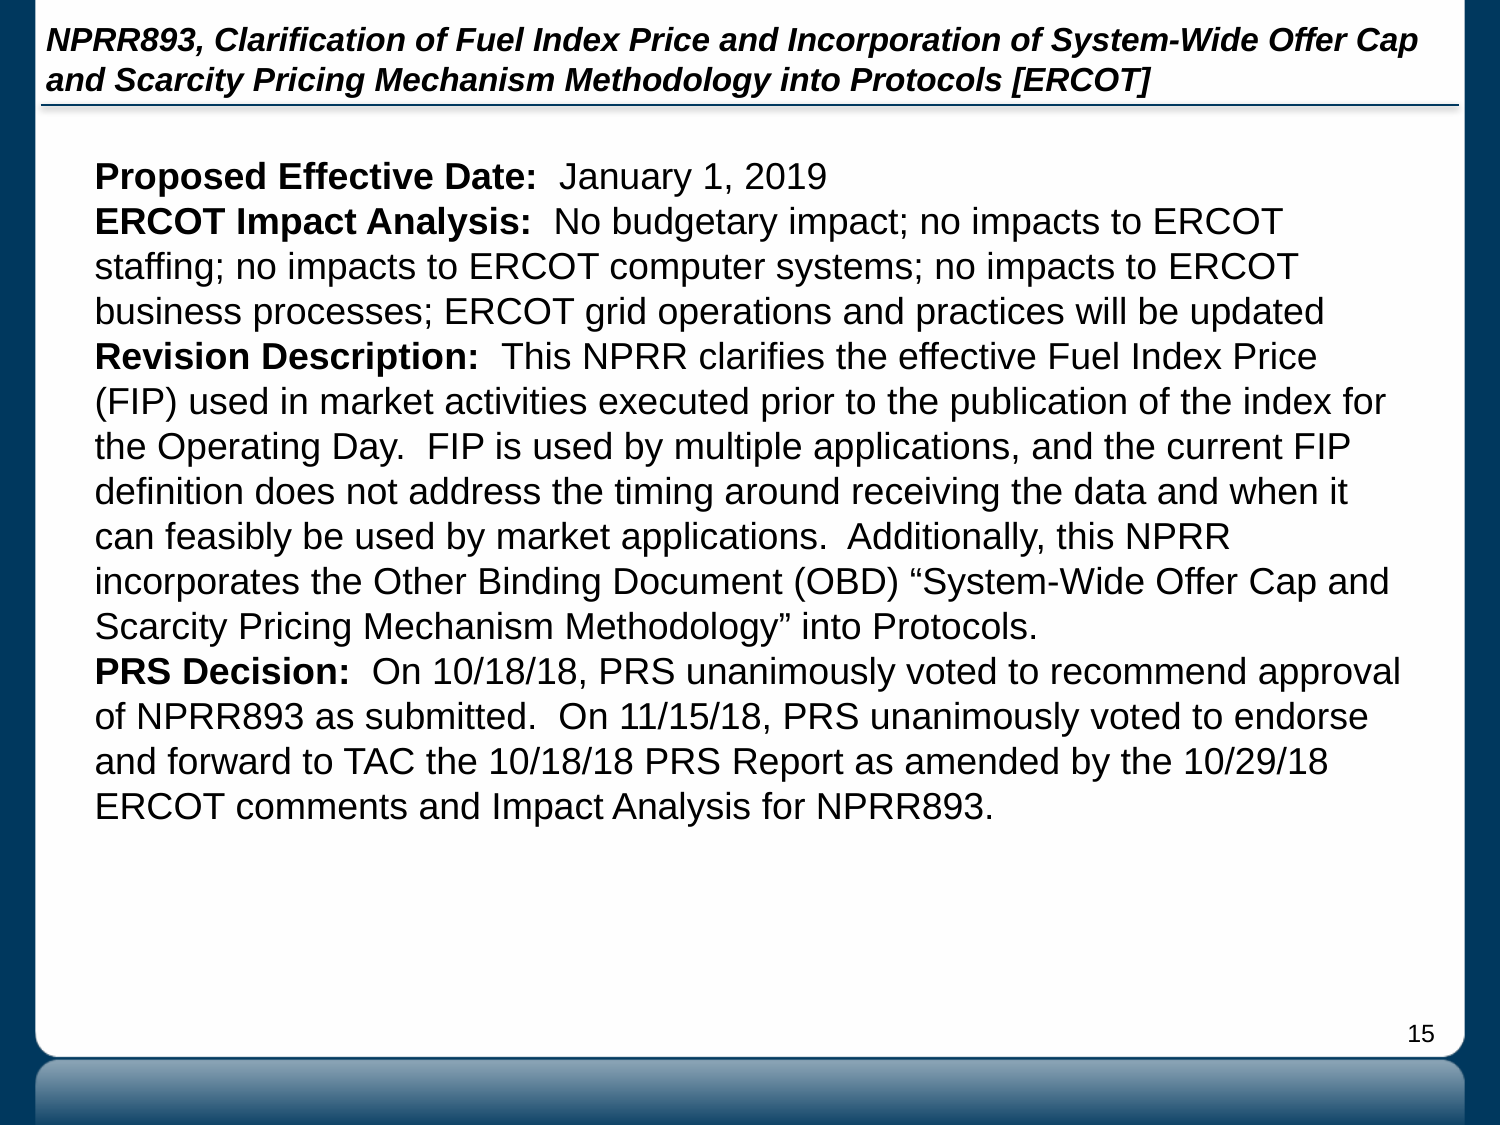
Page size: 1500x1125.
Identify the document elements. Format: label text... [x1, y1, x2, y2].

text_box Proposed Effective Date: January 1, 2019 ERCOT Impact Analysis: No budgetary impact; no impacts to ERCOT staffing; no impacts to ERCOT computer systems; no impacts to ERCOT business processes; ERCOT grid operations and practices will be updated Revision Description: This NPRR clarifies the effective Fuel Index Price (FIP) used in market activities executed prior to the publication of the index for the Operating Day. FIP is used by multiple applications, and the current FIP definition does not address the timing around receiving the data and when it can feasibly be used by market applications. Additionally, this NPRR incorporates the Other Binding Document (OBD) “System-Wide Offer Cap and Scarcity Pricing Mechanism Methodology” into Protocols. PRS Decision: On 10/18/18, PRS unanimously voted to recommend approval of NPRR893 as submitted. On 11/15/18, PRS unanimously voted to endorse and forward to TAC the 10/18/18 PRS Report as amended by the 10/29/18 ERCOT comments and Impact Analysis for NPRR893. [79, 144, 1419, 834]
title NPRR893, Clarification of Fuel Index Price and Incorporation of System-Wide Offer Cap and Scarcity Pricing Mechanism Methodology into Protocols [ERCOT] [31, 20, 1464, 97]
picture [35, 0, 1465, 1125]
